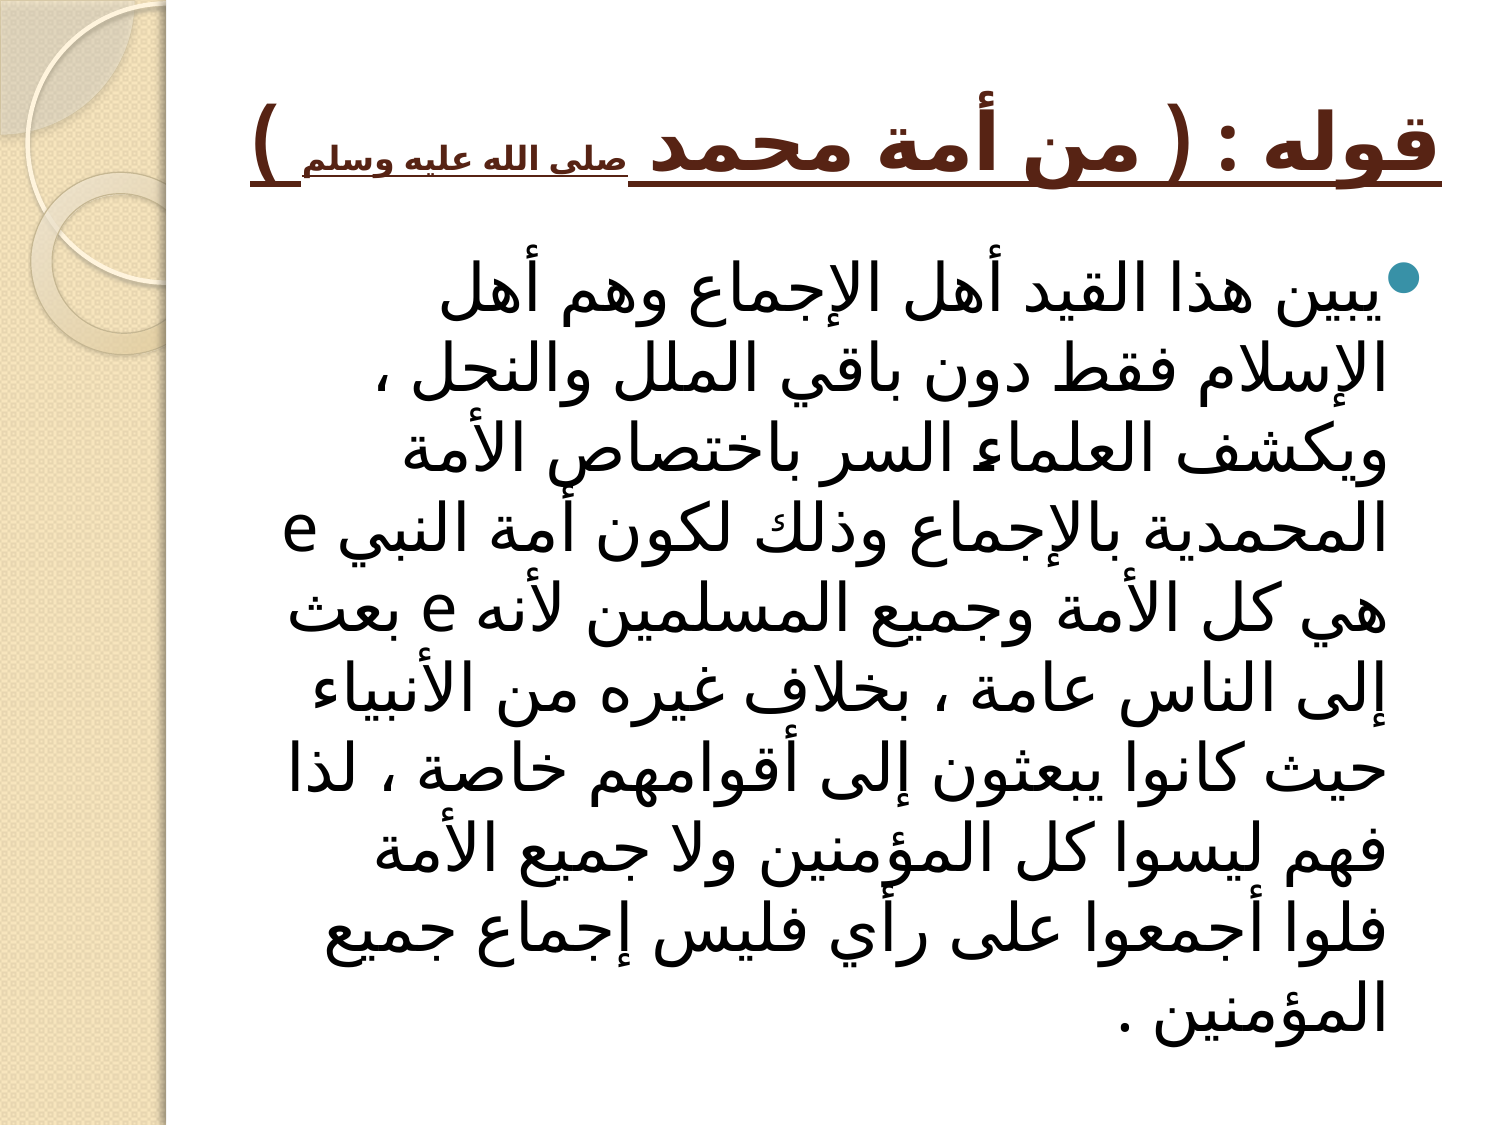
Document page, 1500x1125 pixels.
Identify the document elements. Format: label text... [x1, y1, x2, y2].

list يبين هذا القيد أهل الإجماع وهم أهل الإسلام فقط دون باقي الملل والنحل ، ويكشف العلماء السر باختصاص الأمة المحمدية بالإجماع وذلك لكون أمة النبي e هي كل الأمة وجميع المسلمين لأنه e بعث إلى الناس عامة ، بخلاف غيره من الأنبياء حيث كانوا يبعثون إلى أقوامهم خاصة ، لذا فهم ليسوا كل المؤمنين ولا جميع الأمة فلوا أجمعوا على رأي فليس إجماع جميع المؤمنين . [235, 237, 1466, 1025]
title قوله : ( من أمة محمد صلى الله عليه وسلم ) [235, 45, 1466, 233]
